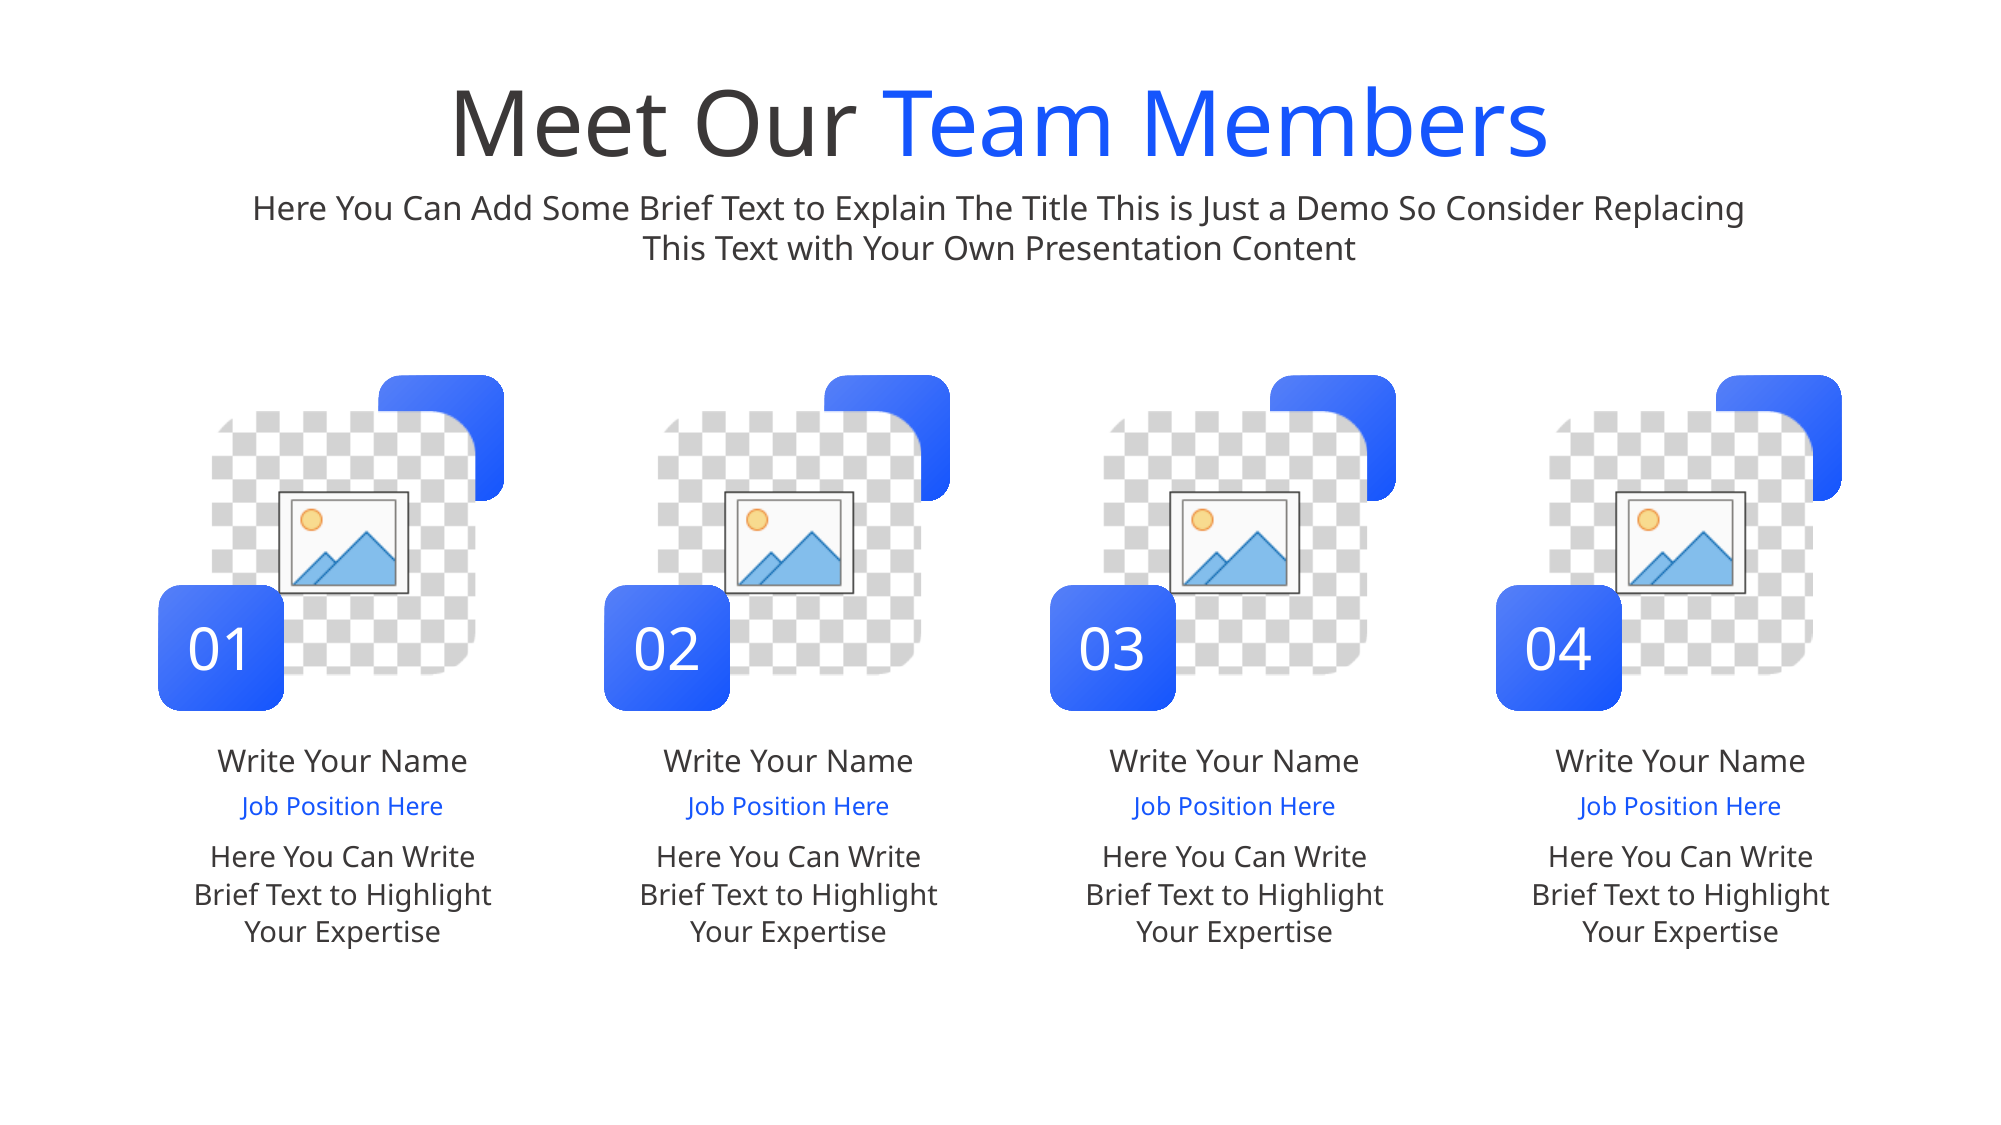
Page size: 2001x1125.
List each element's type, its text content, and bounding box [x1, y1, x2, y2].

text_box Write Your Name [1498, 734, 1863, 787]
text_box Write Your Name [160, 734, 525, 787]
text_box Write Your Name [1052, 734, 1417, 787]
text_box Here You Can Write Brief Text to Highlight Your Expertise [160, 828, 525, 956]
text_box Here You Can Write Brief Text to Highlight Your Expertise [606, 828, 971, 956]
picture [657, 411, 922, 676]
text_box [158, 585, 284, 711]
text_box 03 [1063, 604, 1162, 691]
text_box [378, 375, 504, 501]
picture [211, 411, 476, 676]
text_box 04 [1510, 604, 1608, 691]
text_box [1270, 375, 1396, 501]
text_box [1496, 585, 1622, 711]
text_box Here You Can Write Brief Text to Highlight Your Expertise [1052, 828, 1417, 956]
text_box 01 [172, 604, 271, 691]
text_box Here You Can Add Some Brief Text to Explain The Title This is Just a Demo So Consider Replacing This Text with Your Own Presentation Content [232, 179, 1768, 275]
text_box [604, 585, 730, 711]
text_box Job Position Here [1052, 787, 1417, 828]
picture [1549, 411, 1813, 676]
text_box Meet Our Team Members [232, 57, 1768, 179]
text_box Here You Can Write Brief Text to Highlight Your Expertise [1498, 828, 1863, 956]
text_box Job Position Here [606, 787, 971, 828]
text_box Job Position Here [160, 787, 525, 828]
picture [1103, 411, 1368, 676]
text_box [1716, 375, 1842, 501]
text_box [1050, 585, 1176, 711]
text_box Write Your Name [606, 734, 971, 787]
text_box 02 [618, 604, 717, 691]
text_box Job Position Here [1498, 787, 1863, 828]
text_box [824, 375, 950, 501]
